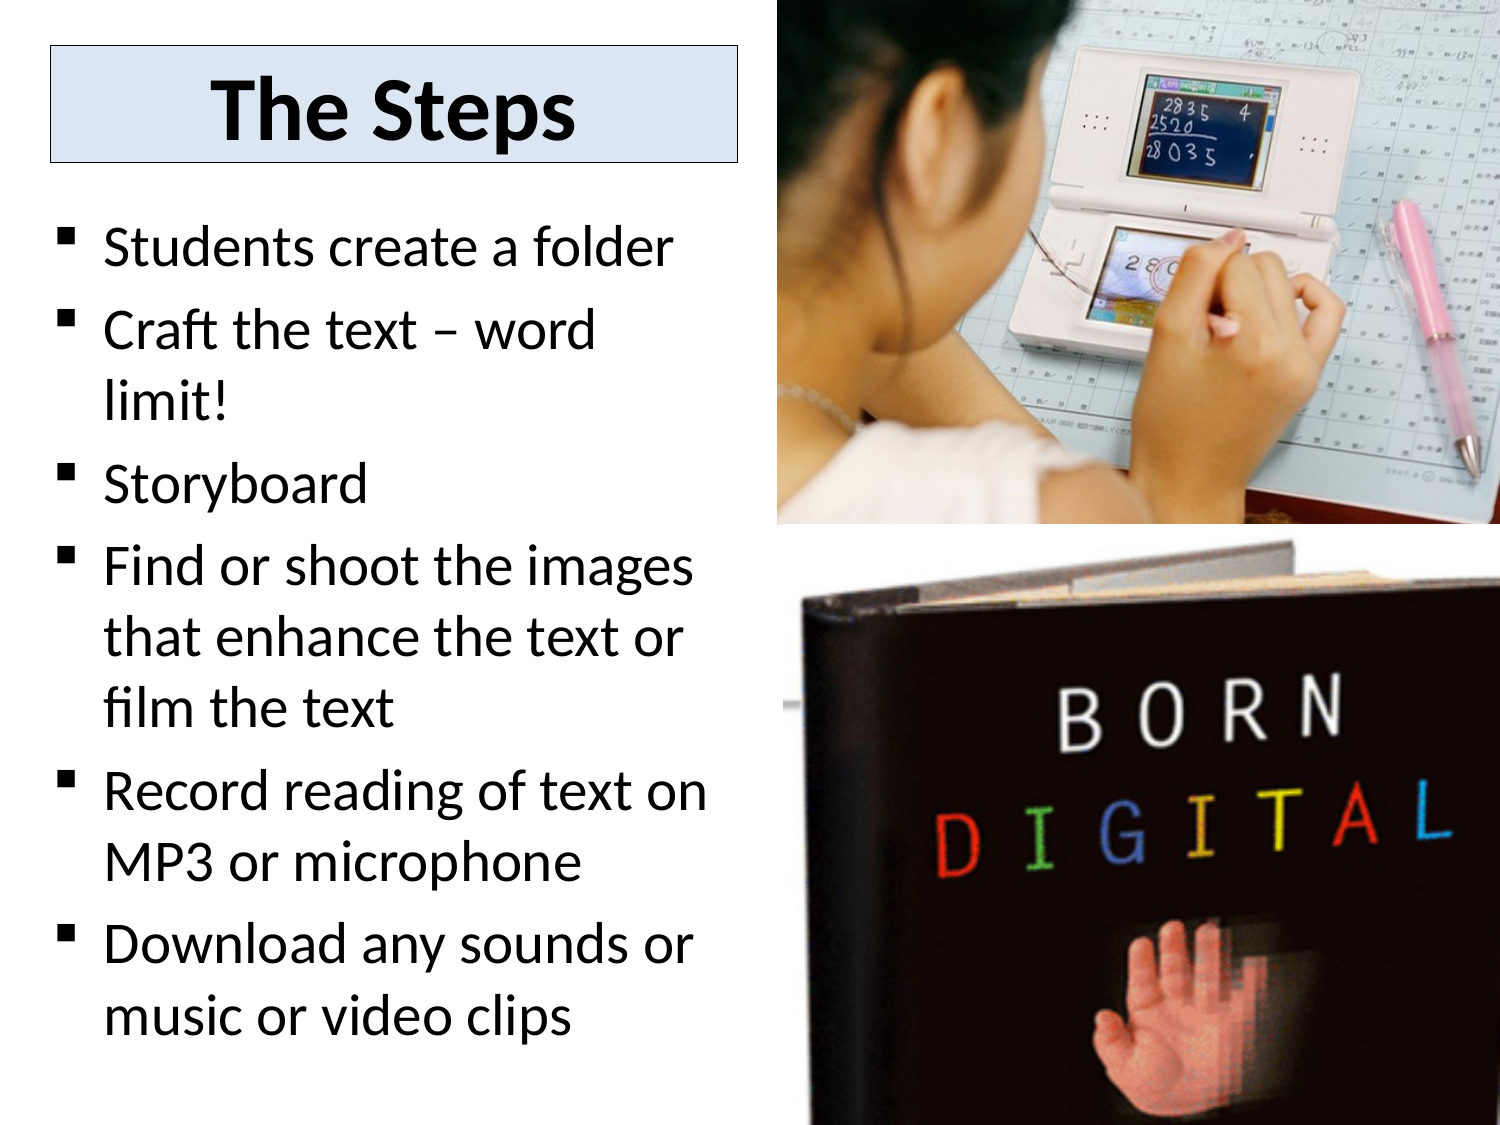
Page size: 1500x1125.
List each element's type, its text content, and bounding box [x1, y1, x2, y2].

title The Steps [50, 45, 738, 163]
picture [776, 0, 1500, 1125]
list Students create a folder Craft the text – word limit! Storyboard Find or shoot the images that enhance the text or film the text Record reading of text on MP3 or microphone Download any sounds or music or video clips [37, 200, 738, 1063]
